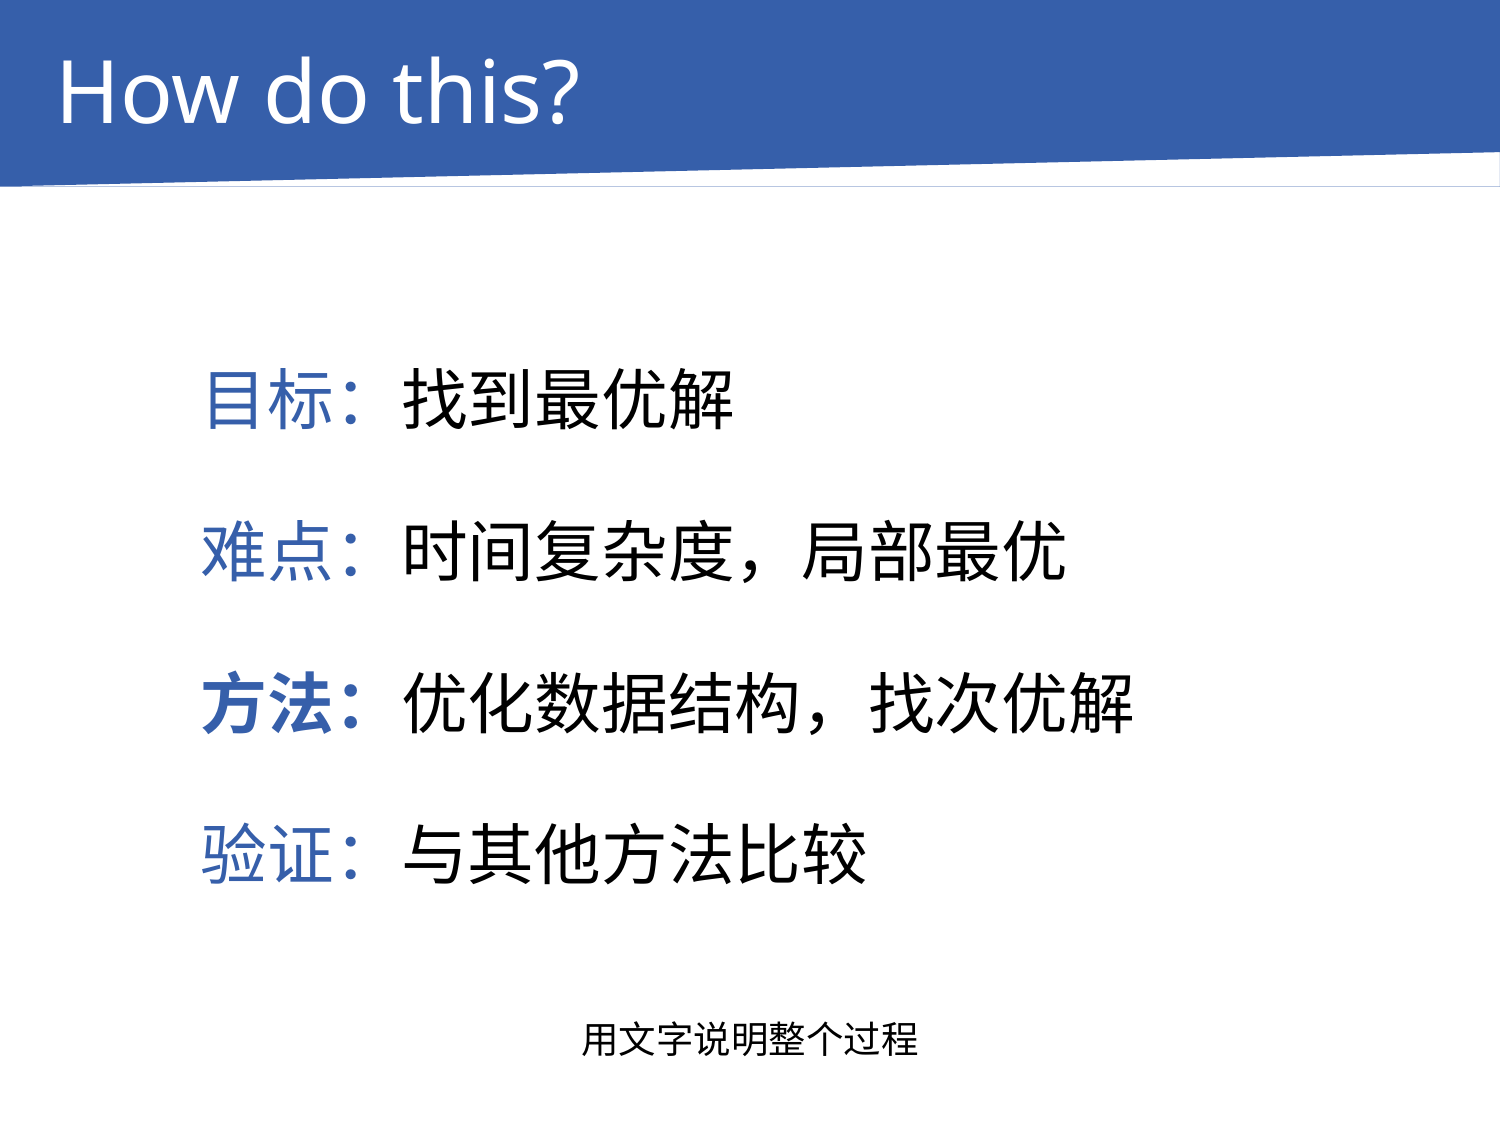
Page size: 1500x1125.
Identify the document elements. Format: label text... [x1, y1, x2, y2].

text_box 难点：时间复杂度，局部最优 [185, 502, 1357, 598]
list How do this? [40, 40, 1405, 141]
text_box 方法：优化数据结构，找次优解 [185, 654, 1357, 749]
text_box 目标：找到最优解 [185, 350, 1357, 446]
text_box 用文字说明整个过程 [130, 1009, 1370, 1069]
text_box 验证：与其他方法比较 [185, 805, 1357, 901]
